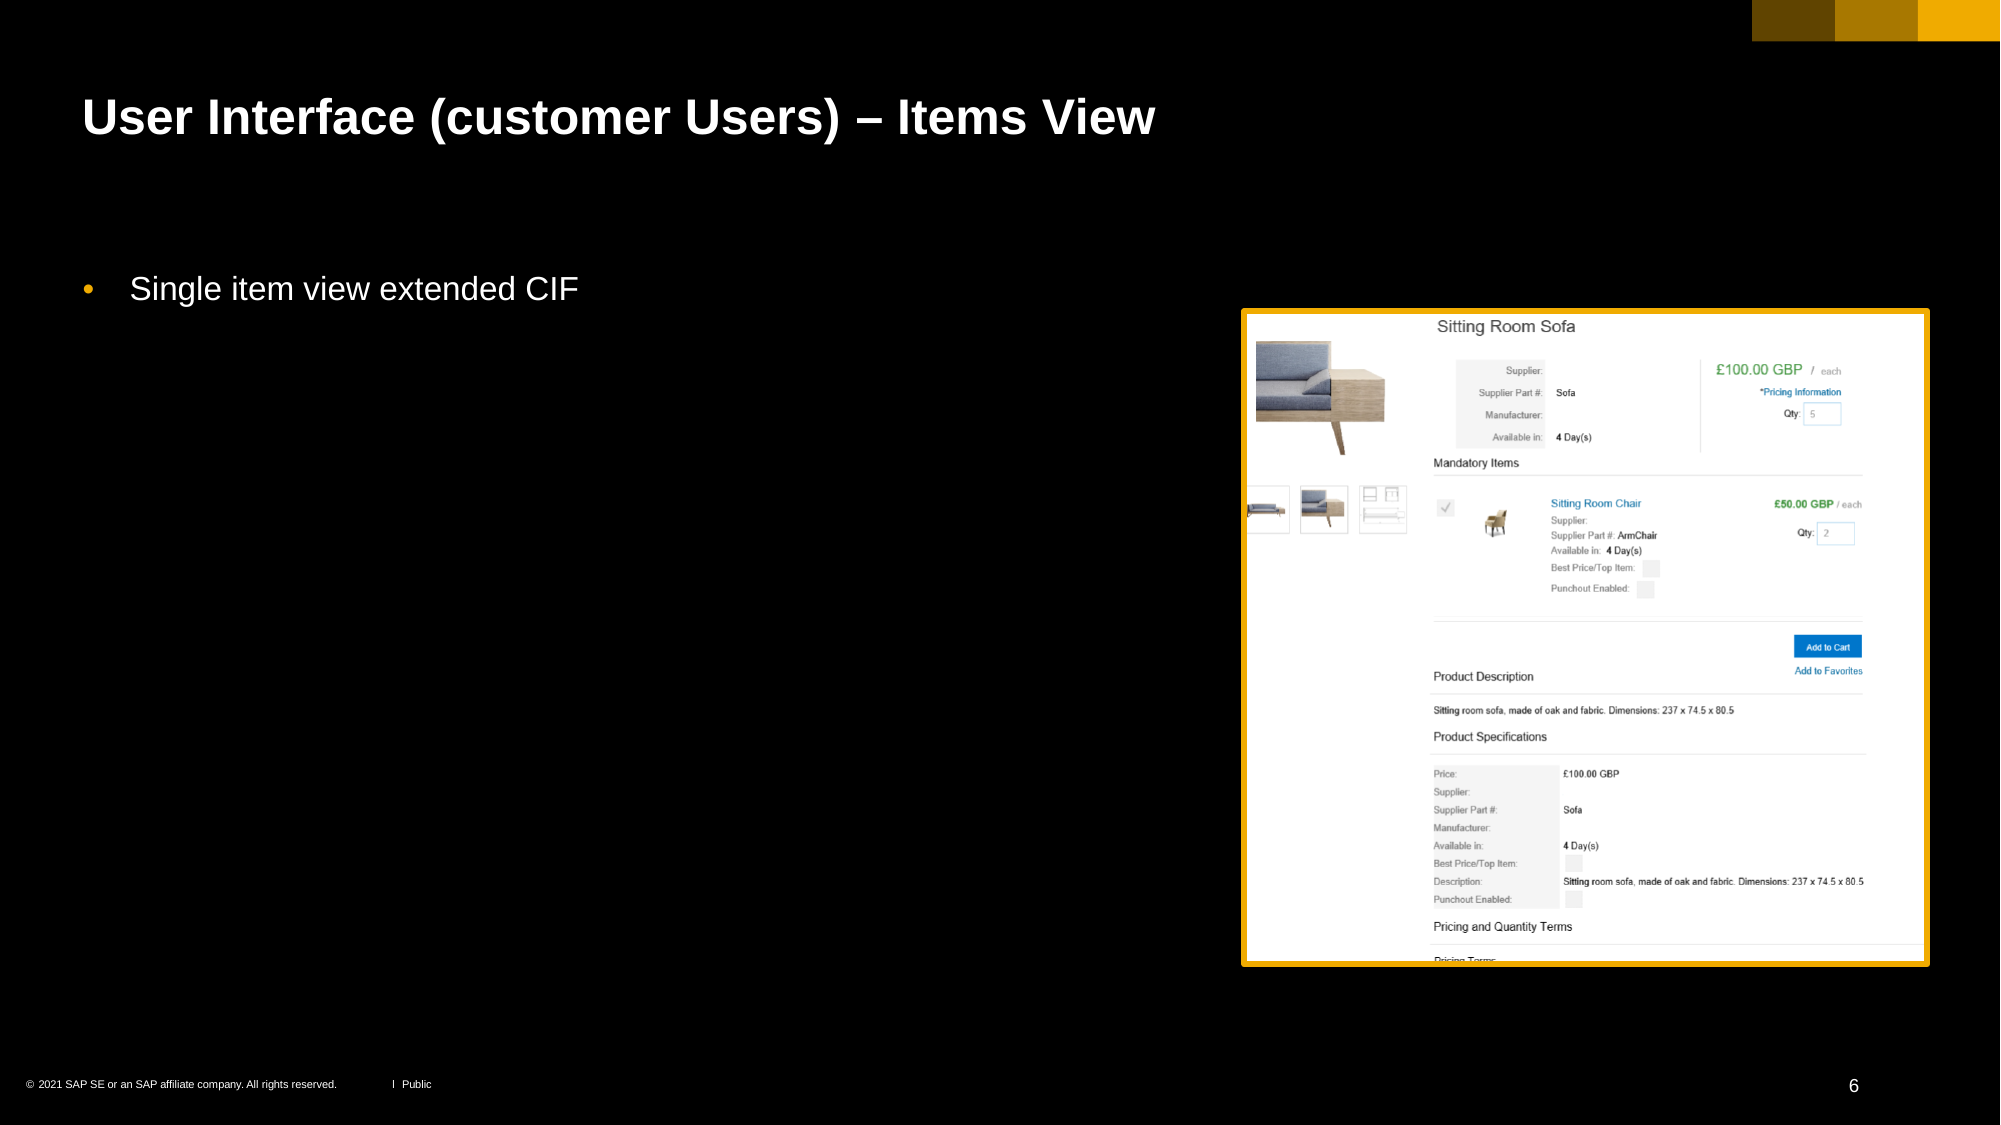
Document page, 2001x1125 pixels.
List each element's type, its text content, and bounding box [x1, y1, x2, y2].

text_box • Single item view extended CIF [82, 267, 580, 307]
picture [1247, 314, 1925, 962]
text_box User Interface (customer Users)–Items View [82, 84, 1156, 145]
text_box [1244, 310, 1928, 315]
text_box [1919, 0, 2000, 42]
text_box [1836, 0, 1919, 42]
text_box ©2021 SAP SE or an SAP affiliate company. All rights reserved. ǀ Public 6 [25, 1073, 1976, 1097]
text_box [1751, 0, 1836, 42]
text_box [0, 0, 2000, 1125]
